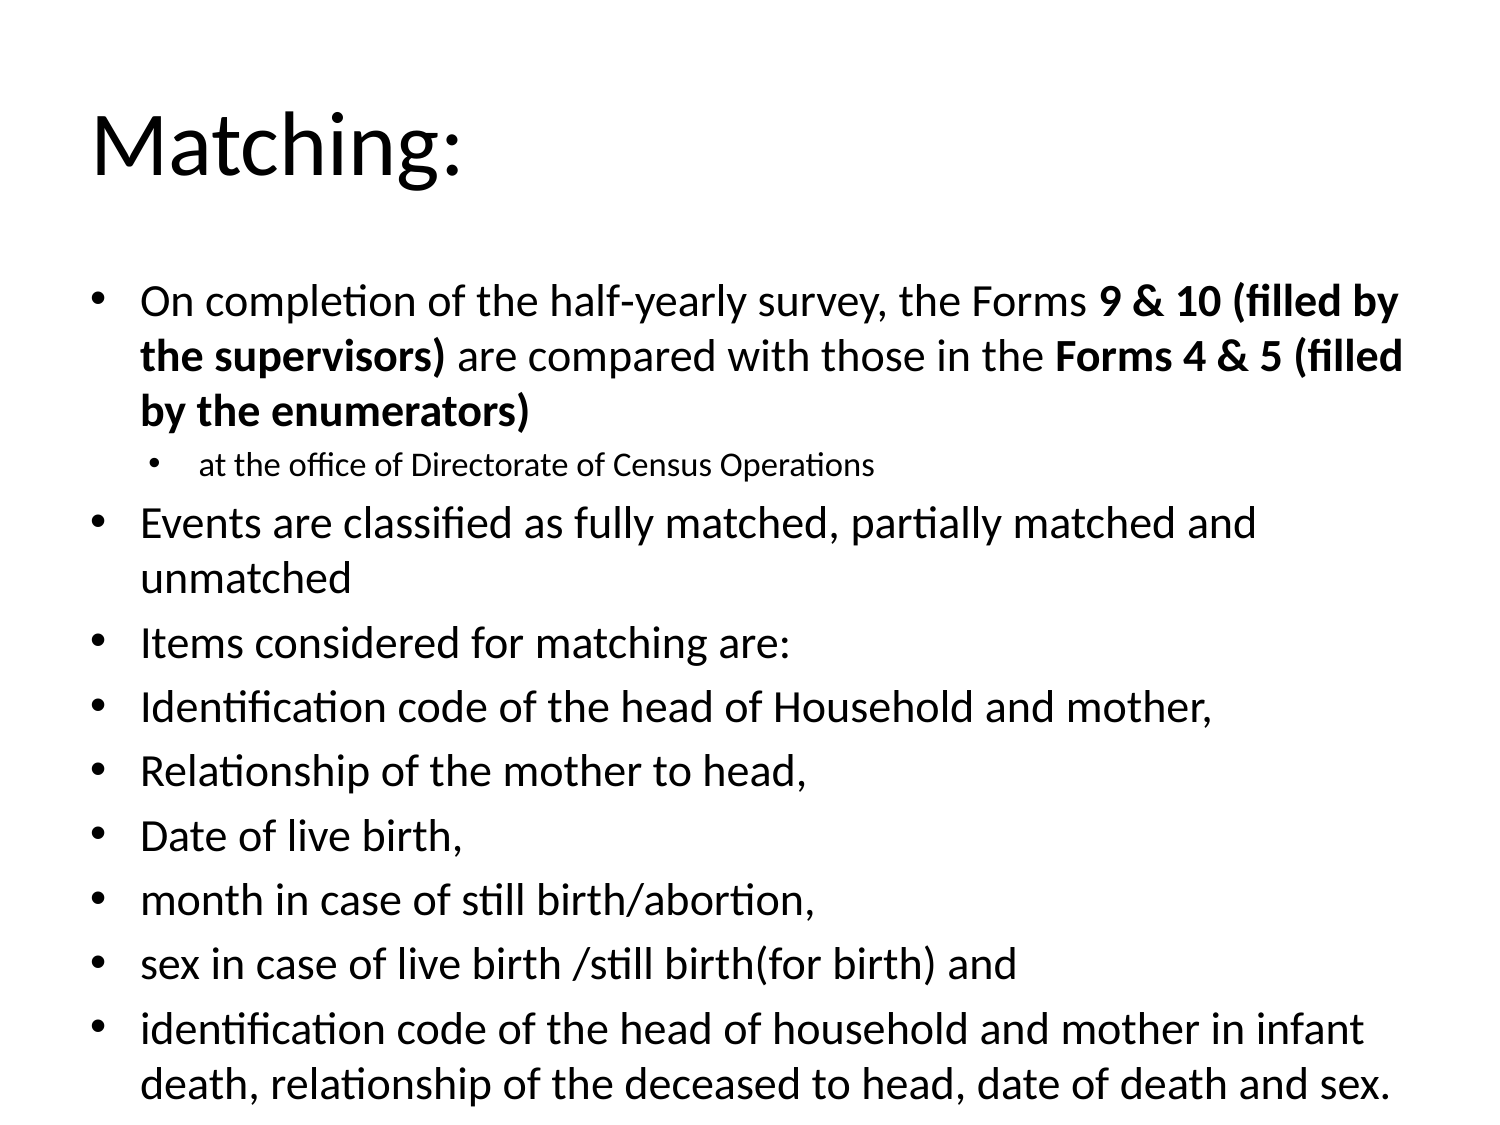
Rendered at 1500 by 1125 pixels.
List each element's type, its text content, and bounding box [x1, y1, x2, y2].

list On completion of the half‑yearly survey, the Forms 9 & 10 (filled by the supervisors) are compared with those in the Forms 4 & 5 (filled by the enumerators) at the office of Directorate of Census Operations Events are classified as fully matched, partially matched and unmatched Items considered for matching are: Identification code of the head of Household and mother, Relationship of the mother to head, Date of live birth, month in case of still birth/abortion, sex in case of live birth /still birth(for birth) and identification code of the head of household and mother in infant death, relationship of the deceased to head, date of death and sex. [75, 262, 1425, 1125]
title Matching: [75, 45, 1425, 233]
